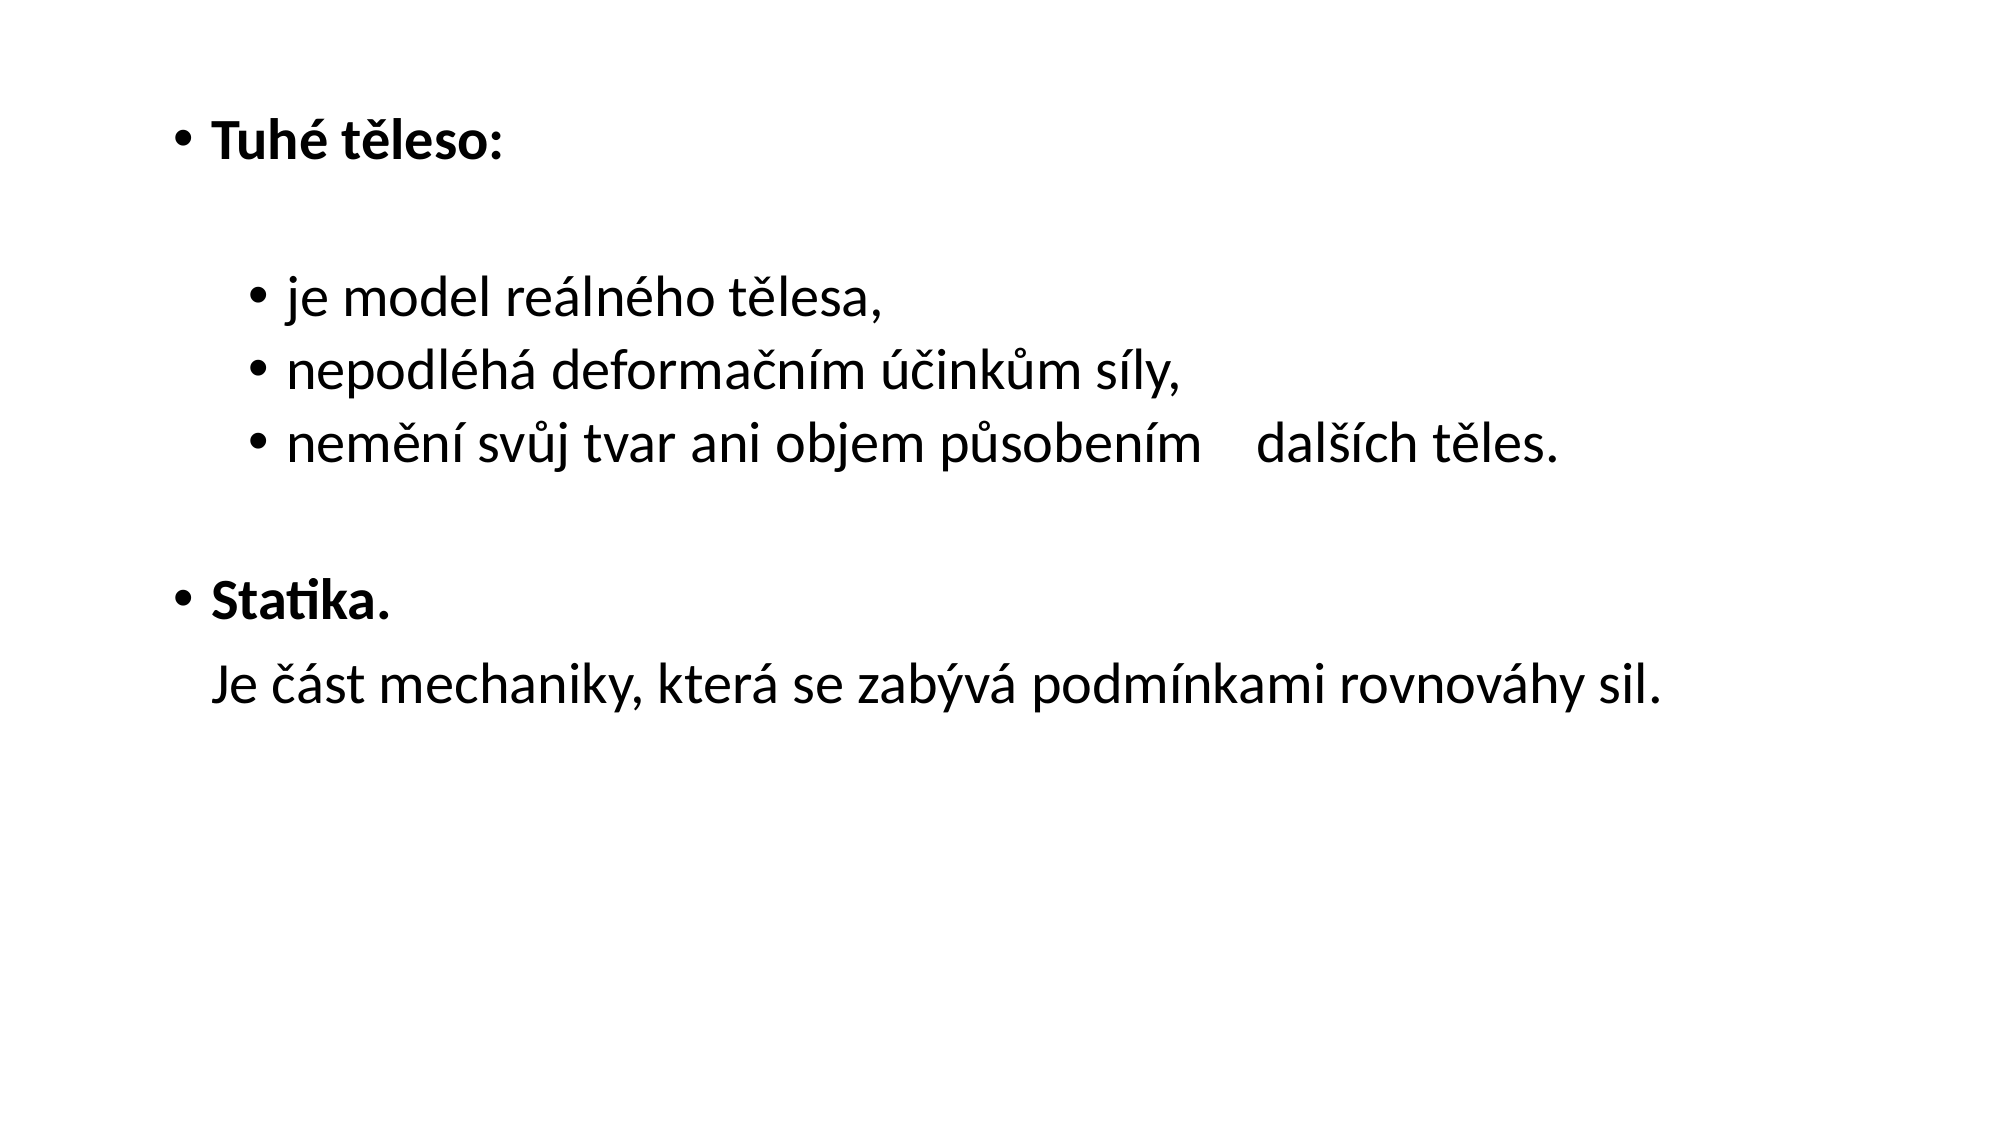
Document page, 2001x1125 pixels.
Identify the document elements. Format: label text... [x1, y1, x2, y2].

list Tuhé těleso: je model reálného tělesa, nepodléhá deformačním účinkům síly, nemění svůj tvar ani objem působením dalších těles. Statika. Je část mechaniky, která se zabývá podmínkami rovnováhy sil. [158, 101, 1841, 1047]
